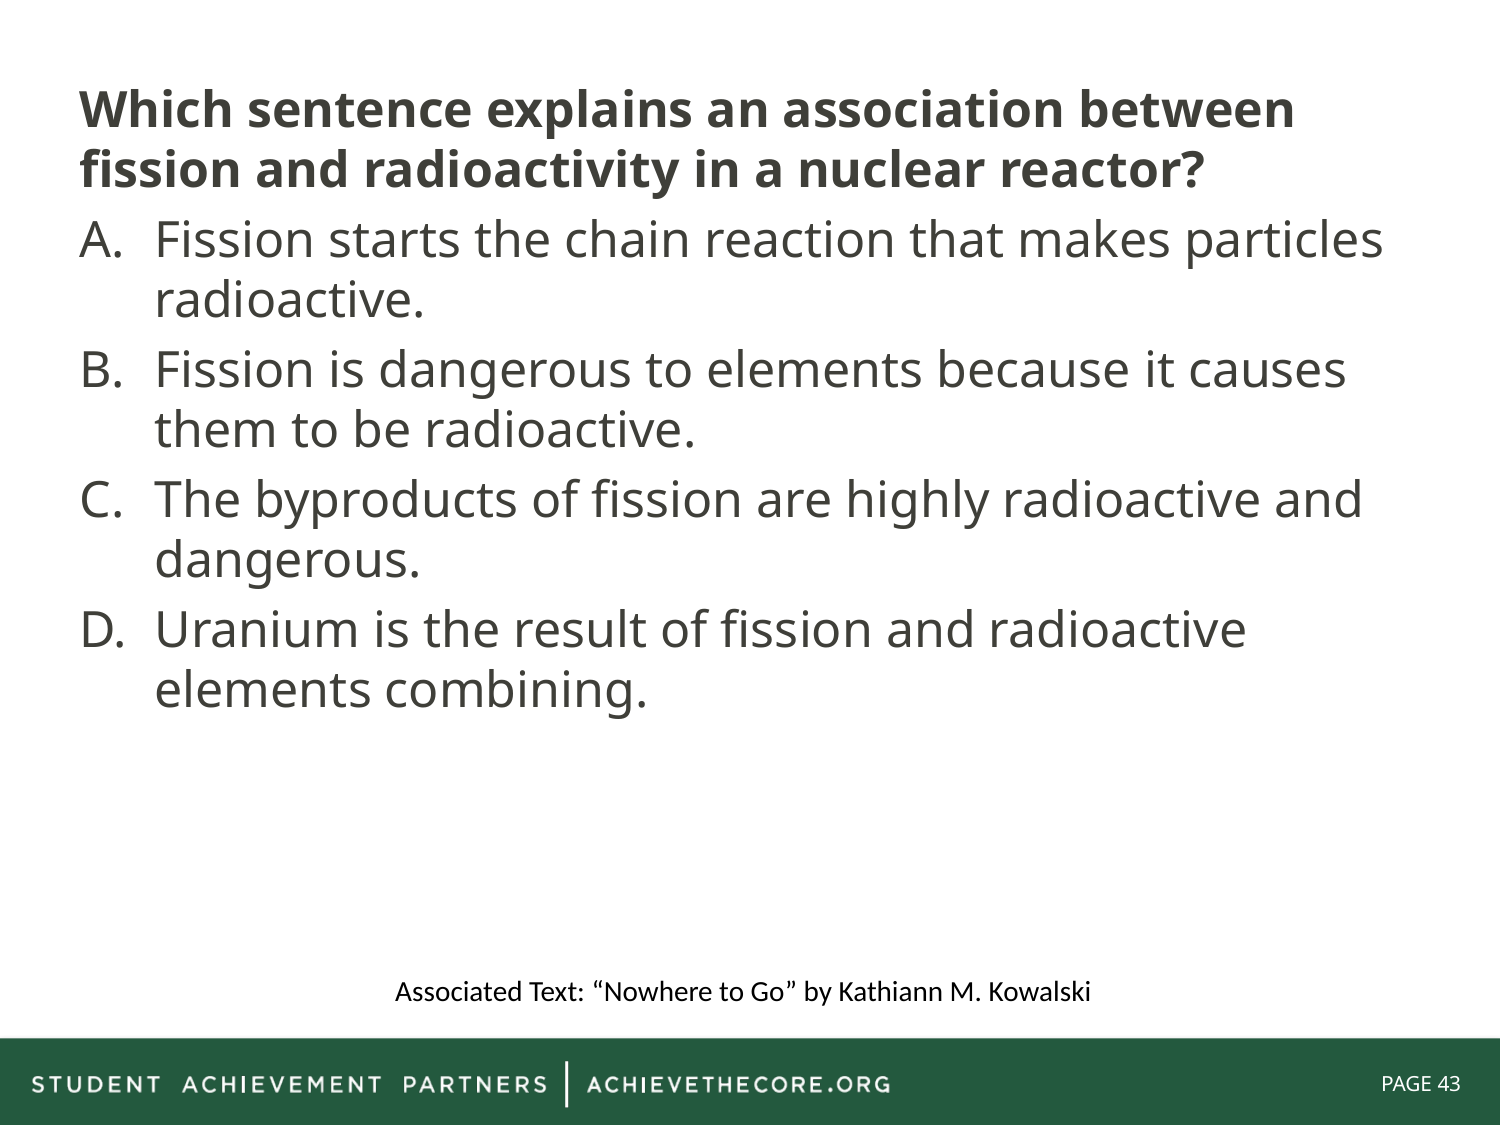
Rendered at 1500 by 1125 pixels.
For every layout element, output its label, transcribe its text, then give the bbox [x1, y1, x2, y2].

list Which sentence explains an association between fission and radioactivity in a nuclear reactor? Fission starts the chain reaction that makes particles radioactive. Fission is dangerous to elements because it causes them to be radioactive. The byproducts of fission are highly radioactive and dangerous. Uranium is the result of fission and radioactive elements combining. [64, 69, 1423, 916]
text_box Associated Text: “Nowhere to Go” by Kathiann M. Kowalski [64, 964, 1423, 1015]
